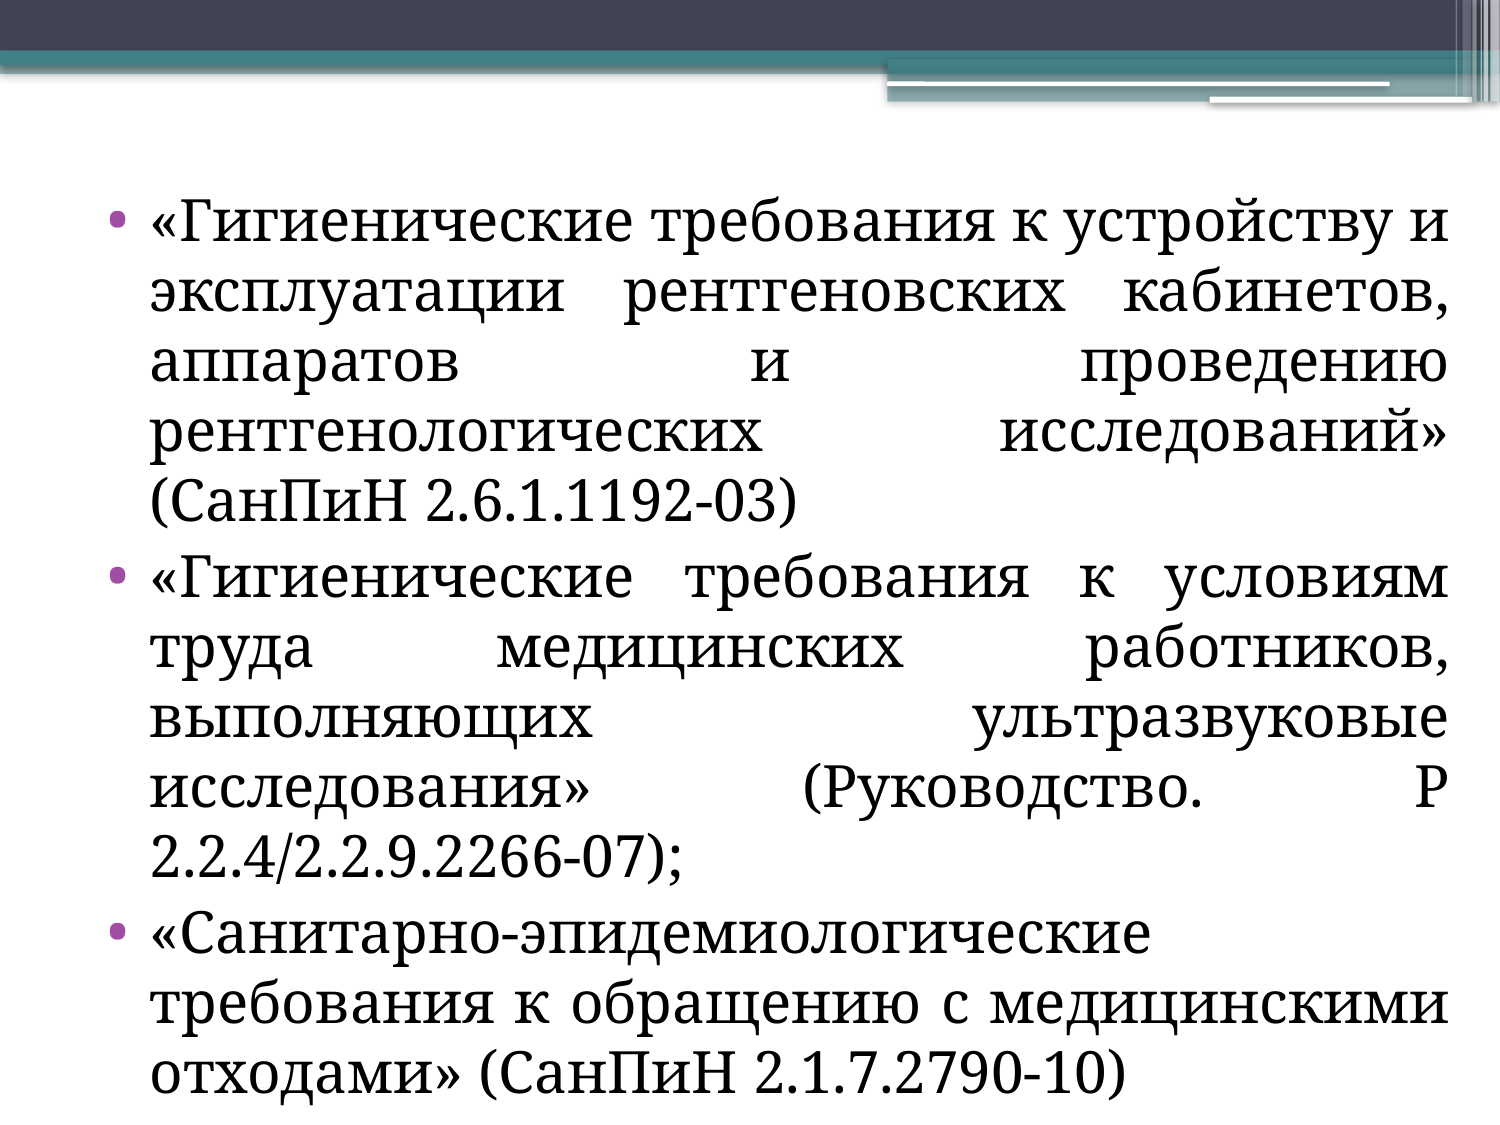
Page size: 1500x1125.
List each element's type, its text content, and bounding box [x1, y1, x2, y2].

list «Гигиенические требования к устройству и эксплуатации рентгеновских кабинетов, аппаратов и проведению рентгенологических исследований» (СанПиН 2.6.1.1192-03) «Гигиенические требования к условиям труда медицинских работников, выполняющих ультразвуковые исследования» (Руководство. Р 2.2.4/2.2.9.2266-07); «Санитарно-эпидемиологические требования к обращению с медицинскими отходами» (СанПиН 2.1.7.2790-10) [75, 175, 1465, 1079]
